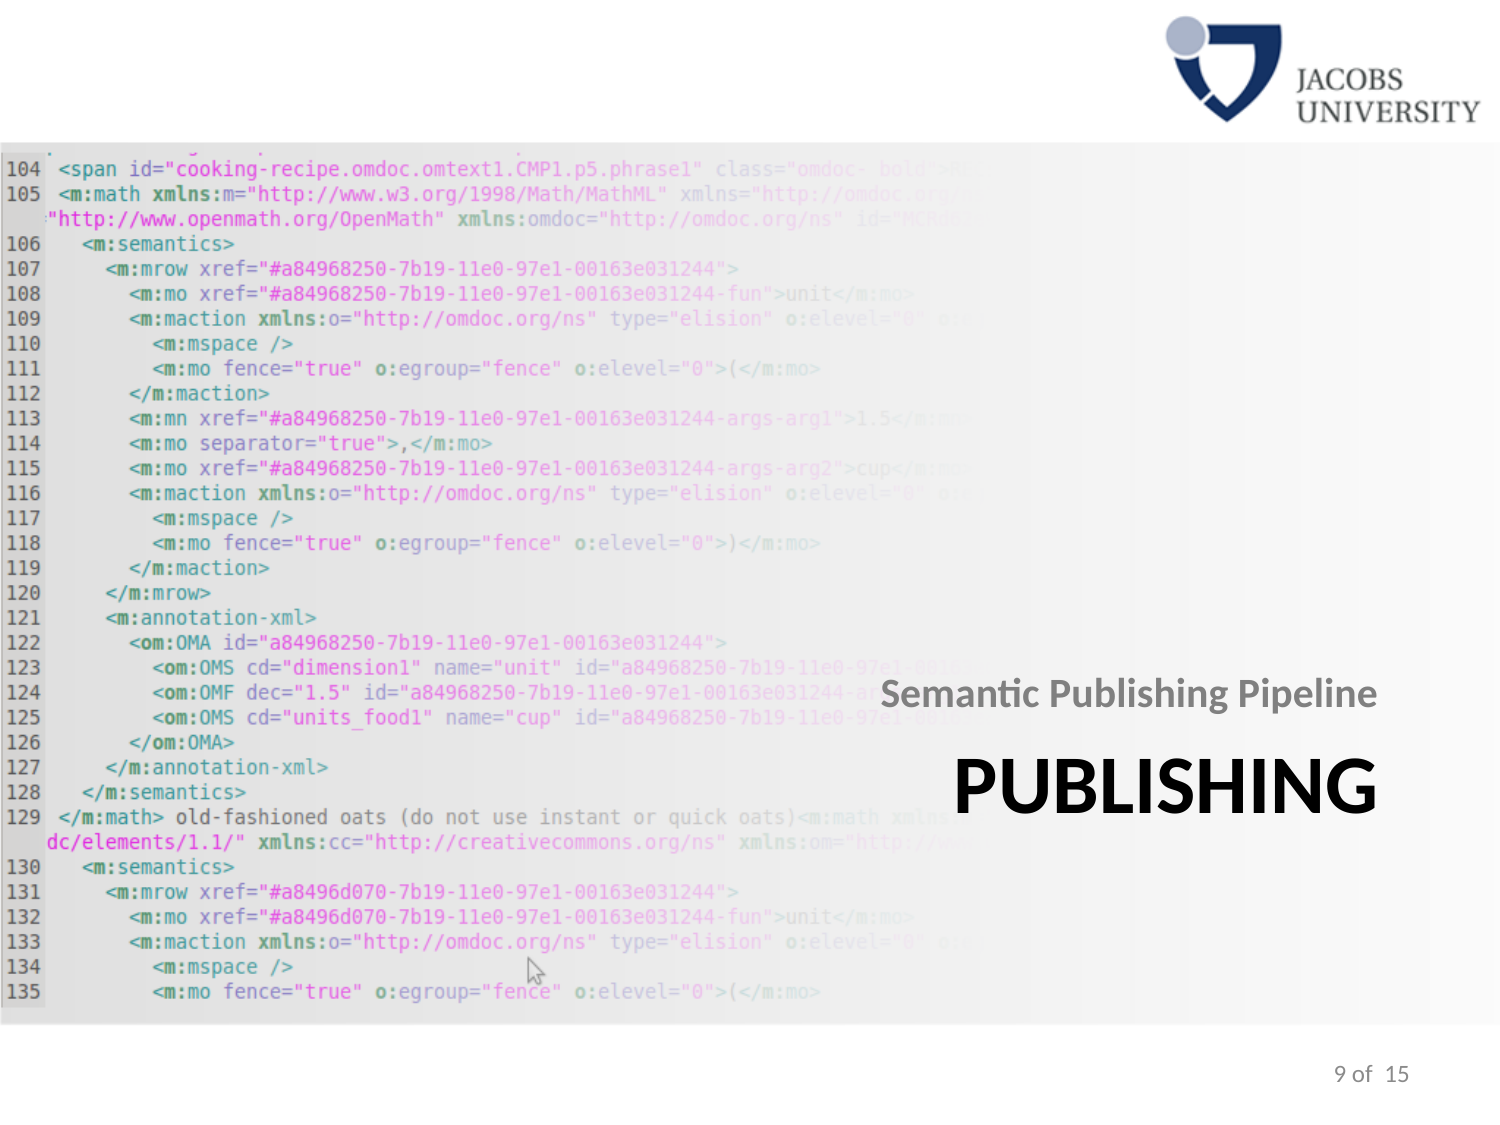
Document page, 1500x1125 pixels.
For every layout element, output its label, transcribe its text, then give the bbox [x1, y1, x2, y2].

list Semantic Publishing Pipeline [118, 476, 1394, 723]
slide_number 9 of 15 [1074, 1042, 1425, 1103]
title publishing [118, 723, 1394, 947]
picture [0, 0, 1500, 1125]
